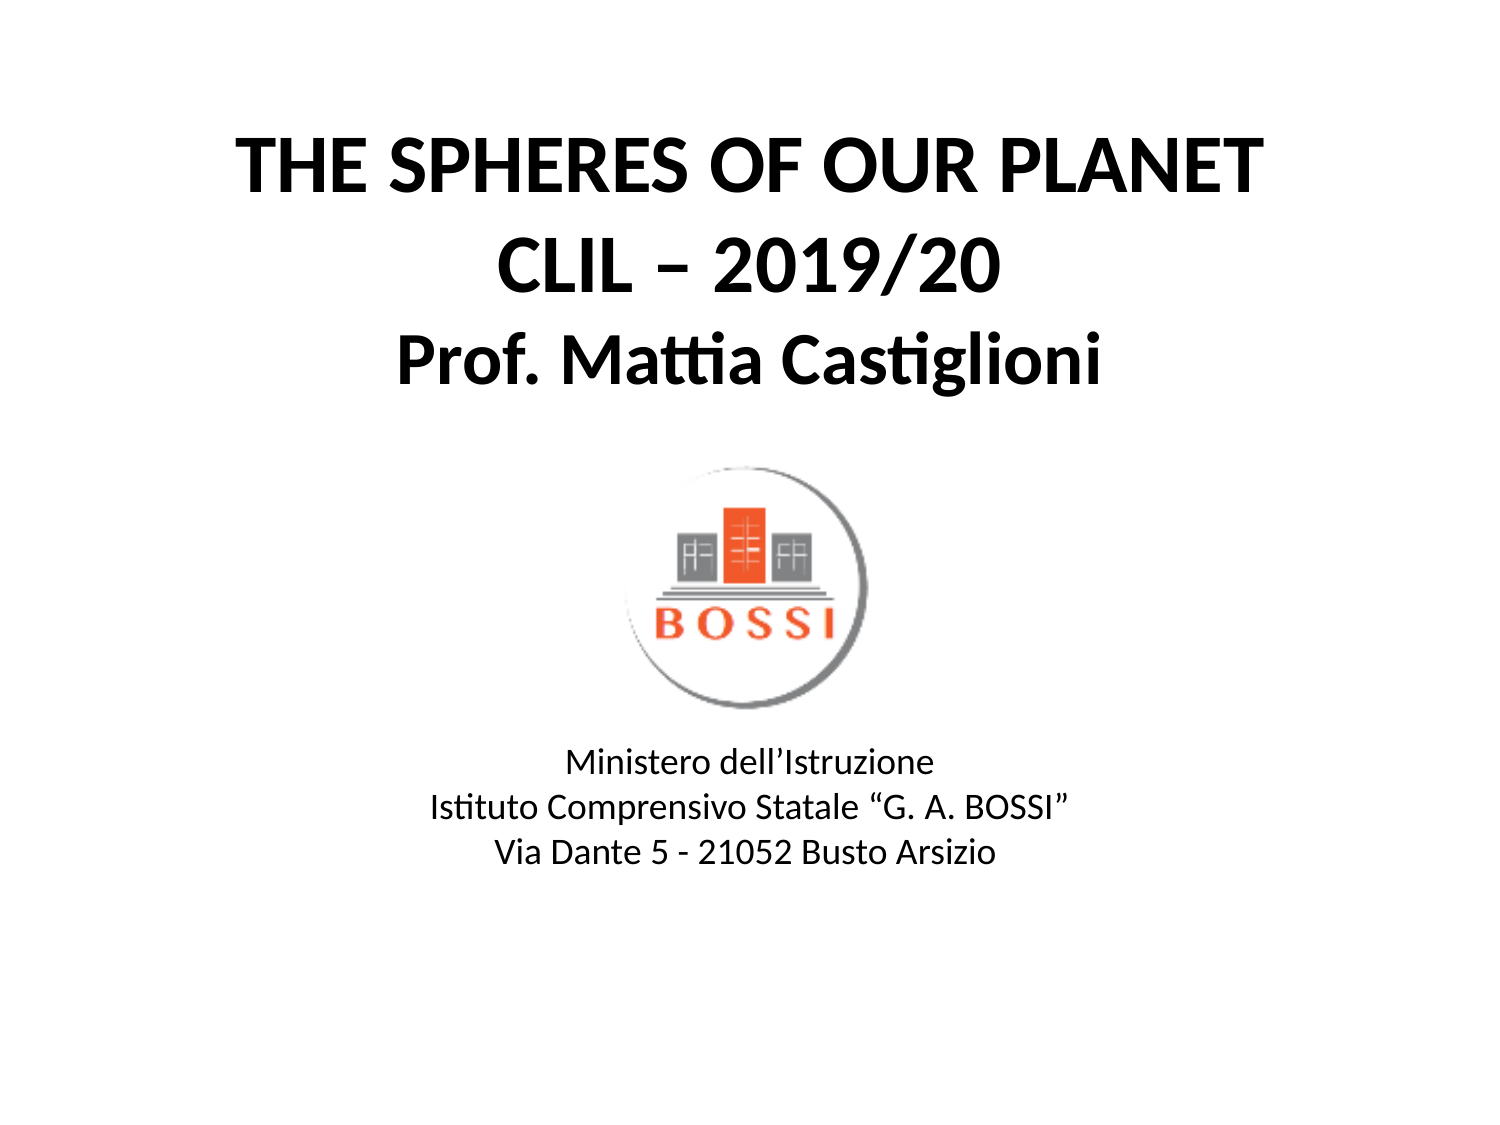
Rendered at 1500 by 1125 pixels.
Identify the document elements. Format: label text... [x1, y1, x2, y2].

picture [596, 455, 892, 717]
text_box Ministero dell’Istruzione Istituto Comprensivo Statale “G. A. BOSSI” Via Dante 5 - 21052 Busto Arsizio [0, 729, 1500, 880]
text_box THE SPHERES OF OUR PLANET CLIL – 2019/20 Prof. Mattia Castiglioni [29, 101, 1471, 407]
